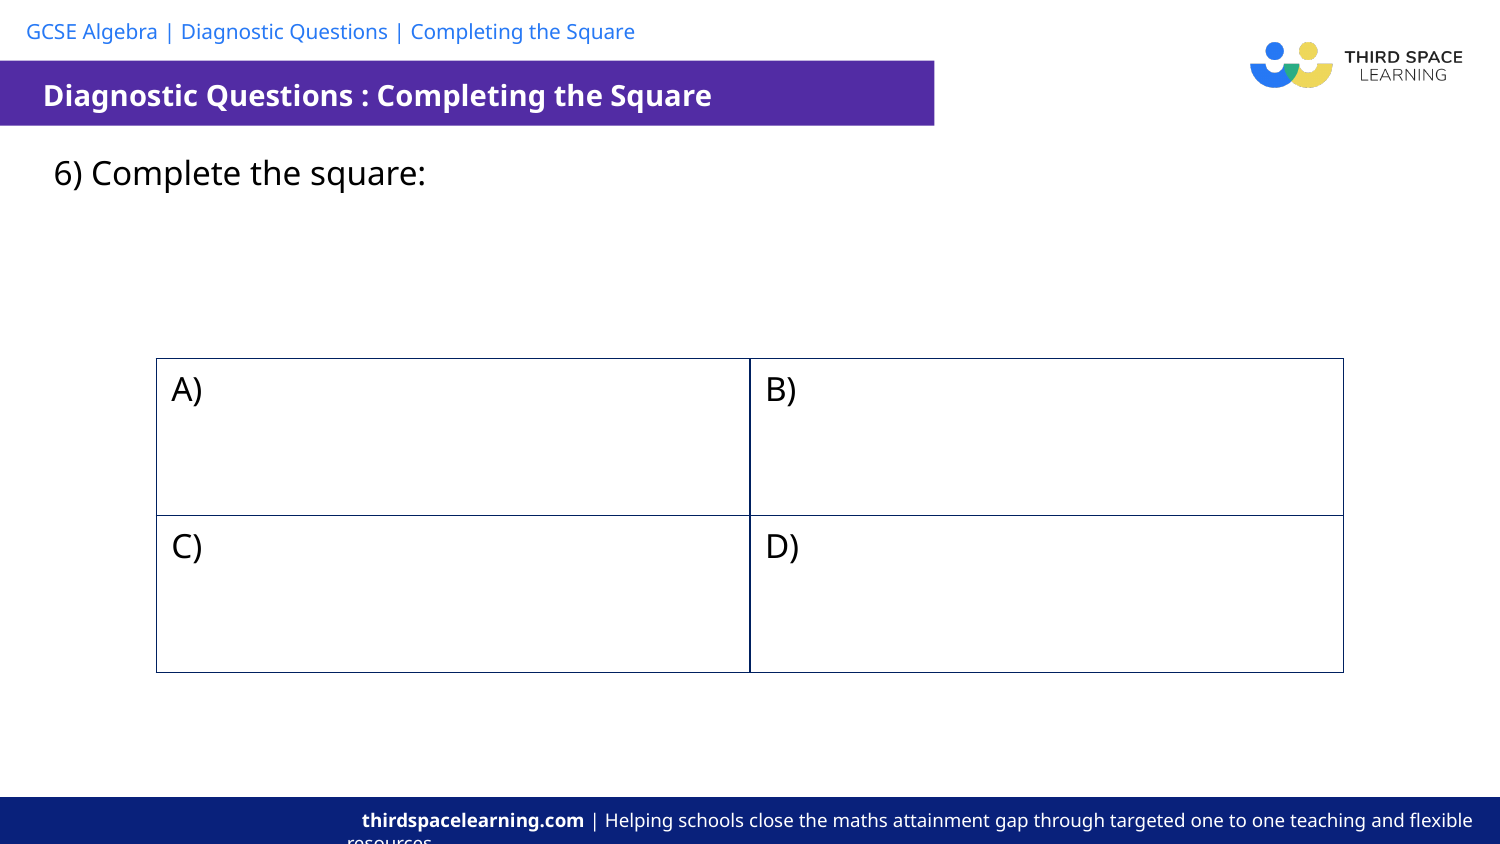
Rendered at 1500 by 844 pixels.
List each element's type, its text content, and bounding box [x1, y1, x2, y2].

picture [1250, 33, 1465, 99]
text_box Diagnostic Questions : Completing the Square [27, 61, 933, 127]
